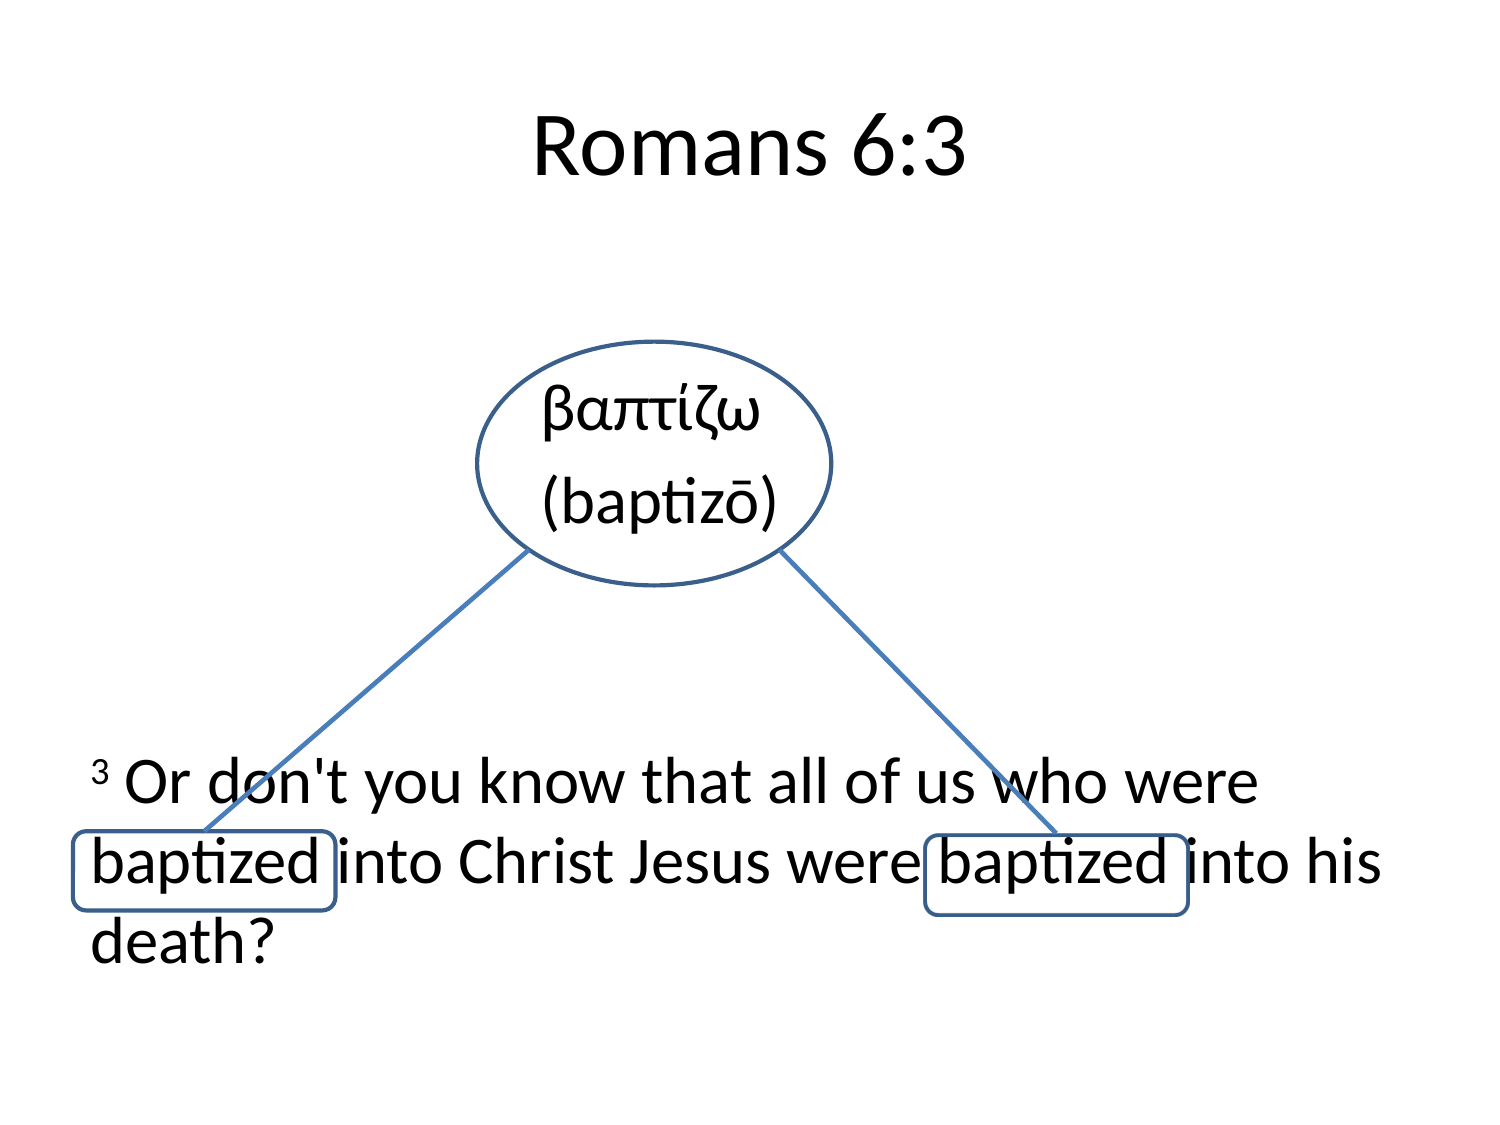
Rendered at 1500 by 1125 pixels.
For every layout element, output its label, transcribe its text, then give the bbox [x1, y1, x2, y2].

text_box [70, 829, 338, 913]
list βαπτίζω (baptizō) 3 Or don't you know that all of us who were baptized into Christ Jesus were baptized into his death? [75, 262, 1425, 1005]
picture [922, 833, 1190, 917]
text_box [475, 339, 834, 588]
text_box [779, 549, 1057, 834]
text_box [203, 549, 530, 832]
title Romans 6:3 [75, 45, 1425, 233]
